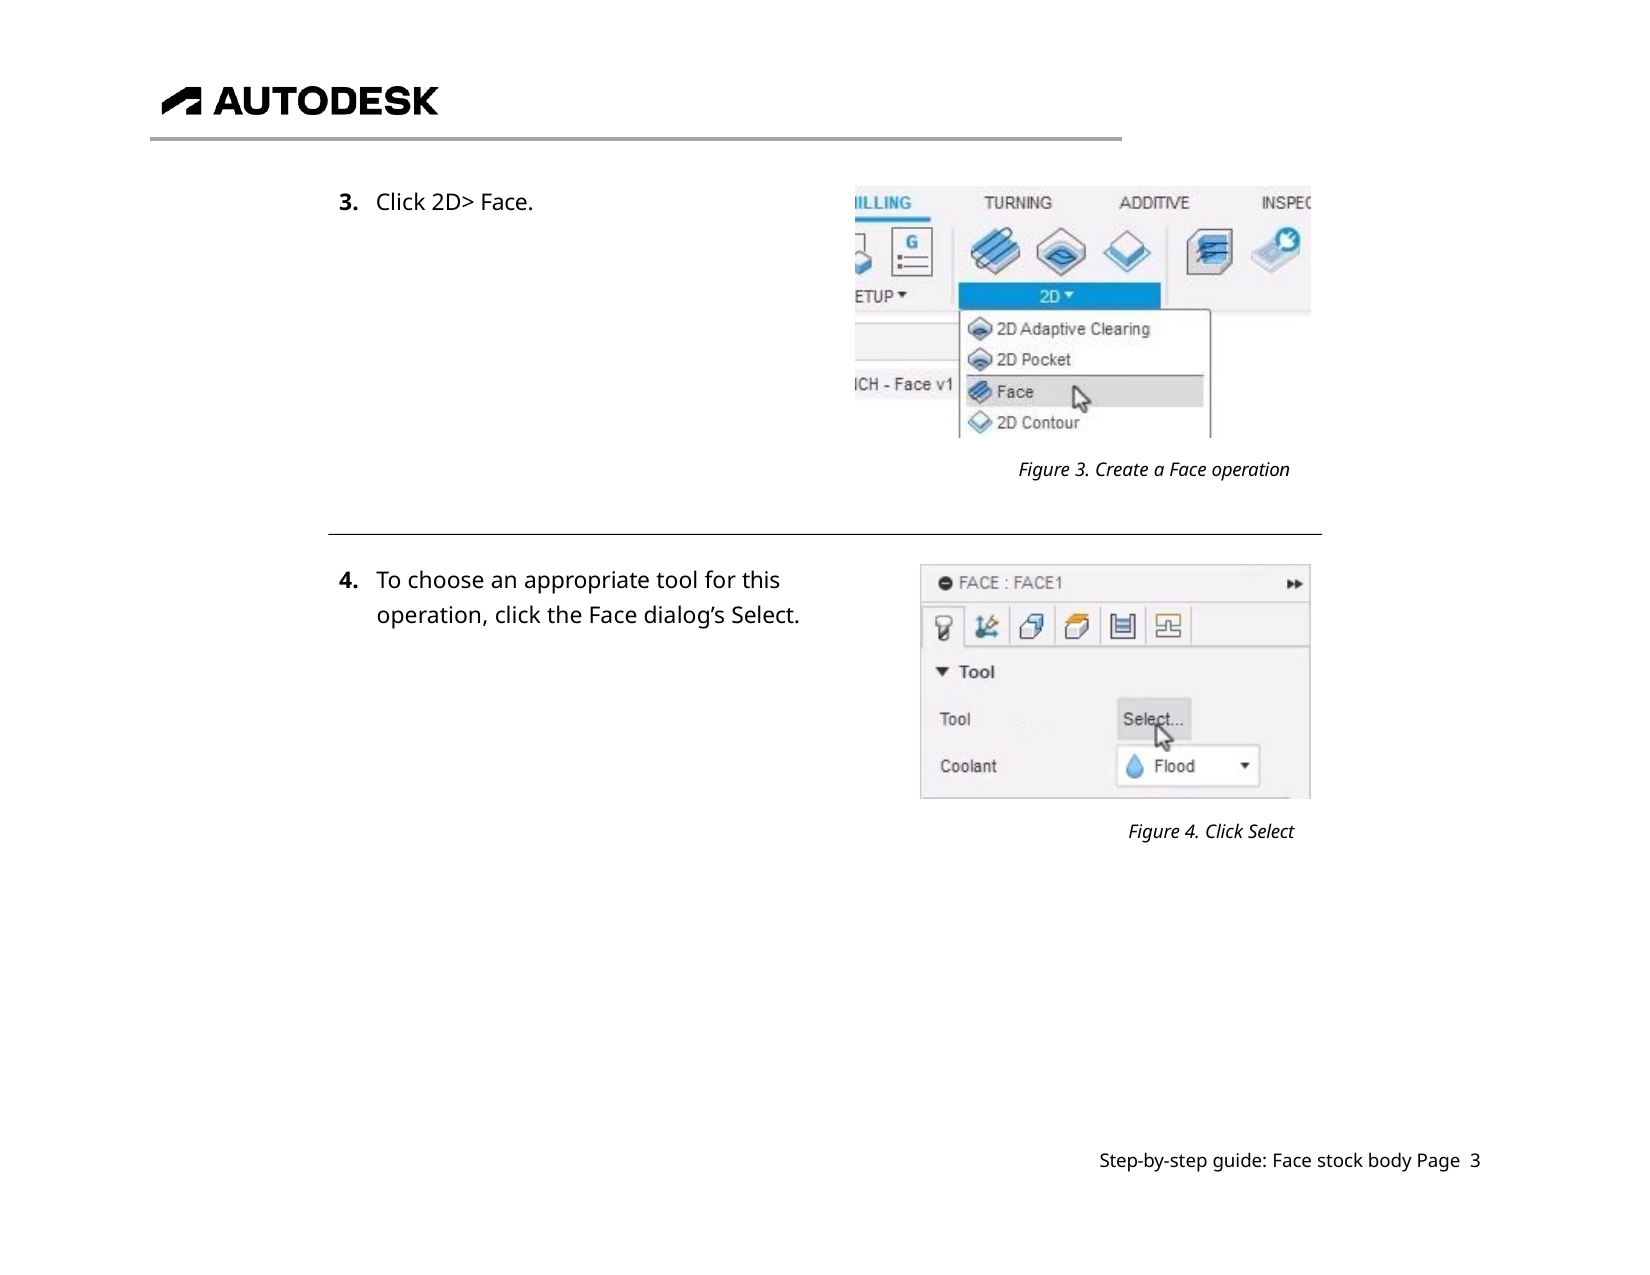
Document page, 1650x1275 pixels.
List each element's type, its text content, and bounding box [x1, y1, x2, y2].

text_box Figure 3. Create a Face operation [1016, 455, 1313, 480]
text_box 3. Click 2D> Face. [337, 185, 538, 216]
text_box Figure 4. Click Select [1126, 817, 1313, 842]
text_box 4. To choose an appropriate tool for this operation, click the Face dialog’s Select. [337, 556, 810, 628]
picture [854, 186, 1311, 438]
slide_number Step-by-step guide: Face stock body Page 10 [1097, 1145, 1509, 1275]
picture [919, 564, 1311, 800]
picture [161, 86, 439, 115]
